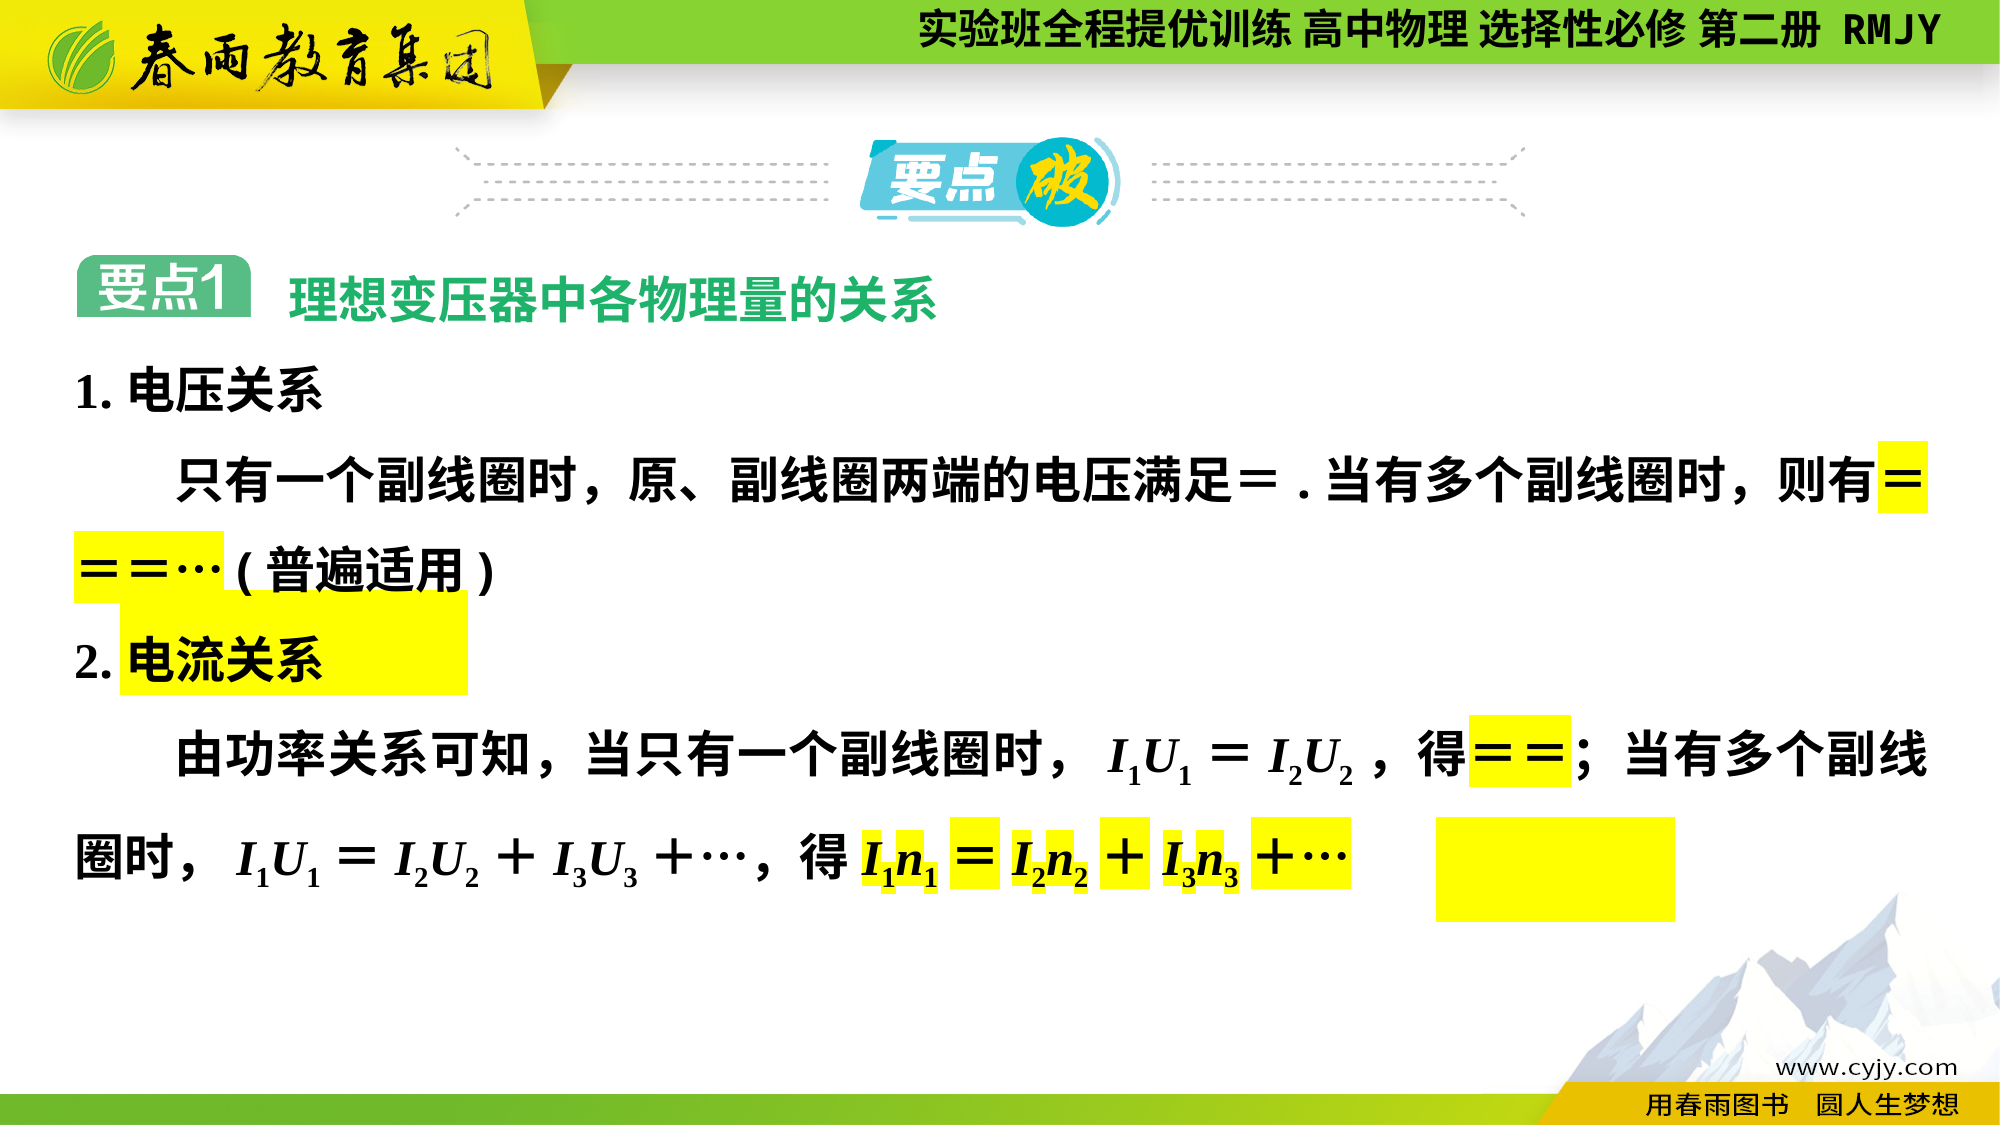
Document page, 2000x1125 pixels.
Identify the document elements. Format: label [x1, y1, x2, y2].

picture [0, 0, 2000, 1125]
text_box [121, 591, 467, 694]
text_box [1437, 818, 1674, 921]
